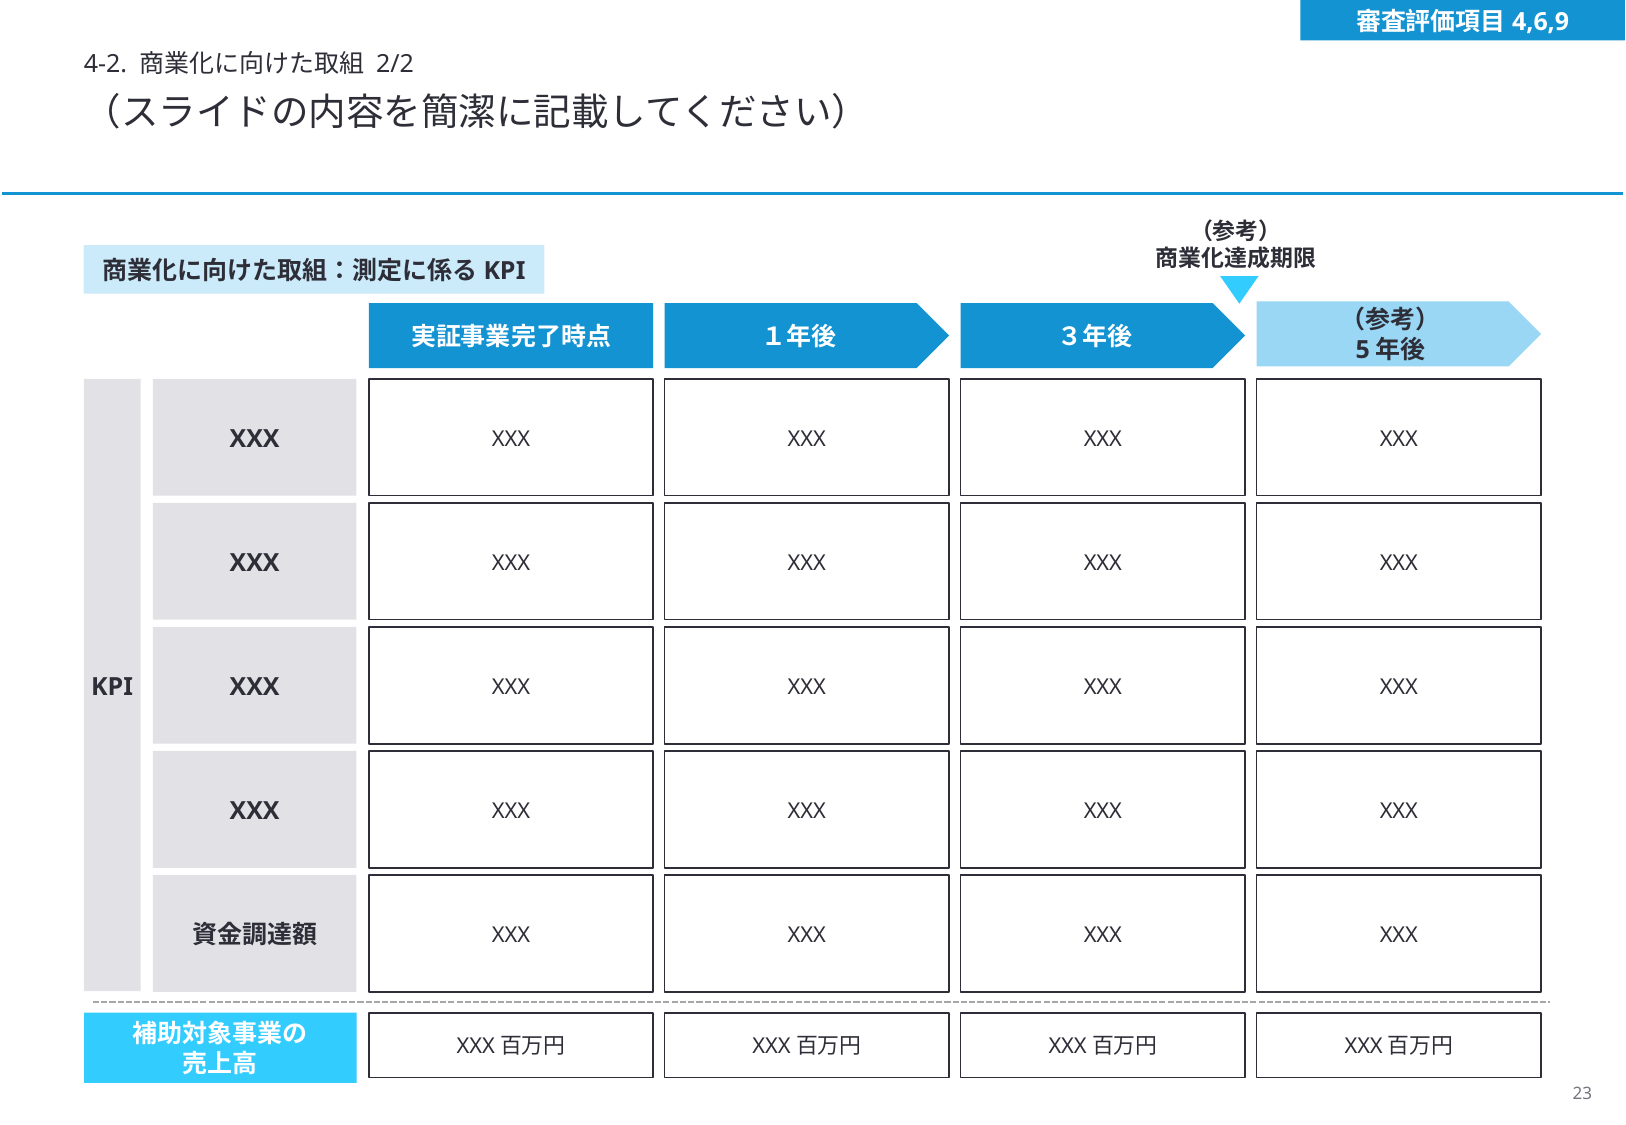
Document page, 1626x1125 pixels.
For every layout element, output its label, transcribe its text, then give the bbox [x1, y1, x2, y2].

text_box XXX [1256, 750, 1542, 869]
text_box XXX [664, 874, 950, 993]
text_box XXX [152, 502, 357, 621]
list （スライドの内容を簡潔に記載してください） [84, 83, 1543, 183]
text_box 補助対象事業の 売上高 [83, 1012, 357, 1084]
text_box XXX [960, 750, 1246, 869]
text_box （参考） 商業化達成期限 [1112, 216, 1360, 244]
text_box 審査評価項目4,6,9 [1299, 0, 1625, 41]
text_box XXX [664, 378, 950, 497]
text_box XXX百万円 [960, 1012, 1246, 1079]
text_box XXX [1256, 874, 1542, 993]
text_box XXX [1256, 502, 1542, 621]
text_box XXX [664, 626, 950, 745]
text_box KPI [83, 378, 141, 992]
text_box XXX [152, 378, 357, 497]
text_box XXX [960, 378, 1246, 497]
text_box XXX [368, 874, 654, 993]
text_box XXX百万円 [664, 1012, 950, 1079]
text_box 実証事業完了時点 [368, 302, 654, 369]
text_box XXX [960, 502, 1246, 621]
text_box XXX [368, 502, 654, 621]
text_box XXX [1256, 378, 1542, 497]
text_box XXX [960, 626, 1246, 745]
text_box XXX [368, 626, 654, 745]
text_box XXX [664, 750, 950, 869]
text_box XXX [960, 874, 1246, 993]
text_box ３年後 [959, 302, 1246, 369]
text_box XXX百万円 [1256, 1012, 1542, 1079]
text_box 商業化に向けた取組：測定に係るKPI [83, 244, 545, 294]
text_box （参考） 5年後 [1255, 300, 1542, 368]
text_box １年後 [663, 302, 950, 369]
text_box 資金調達額 [152, 874, 357, 993]
text_box XXX [368, 378, 654, 497]
text_box XXX [152, 626, 357, 745]
text_box [1219, 275, 1260, 305]
text_box XXX百万円 [368, 1012, 654, 1079]
list 4-2. 商業化に向けた取組 2/2 [84, 40, 1543, 82]
text_box XXX [1256, 626, 1542, 745]
text_box XXX [664, 502, 950, 621]
text_box XXX [152, 750, 357, 869]
text_box XXX [368, 750, 654, 869]
